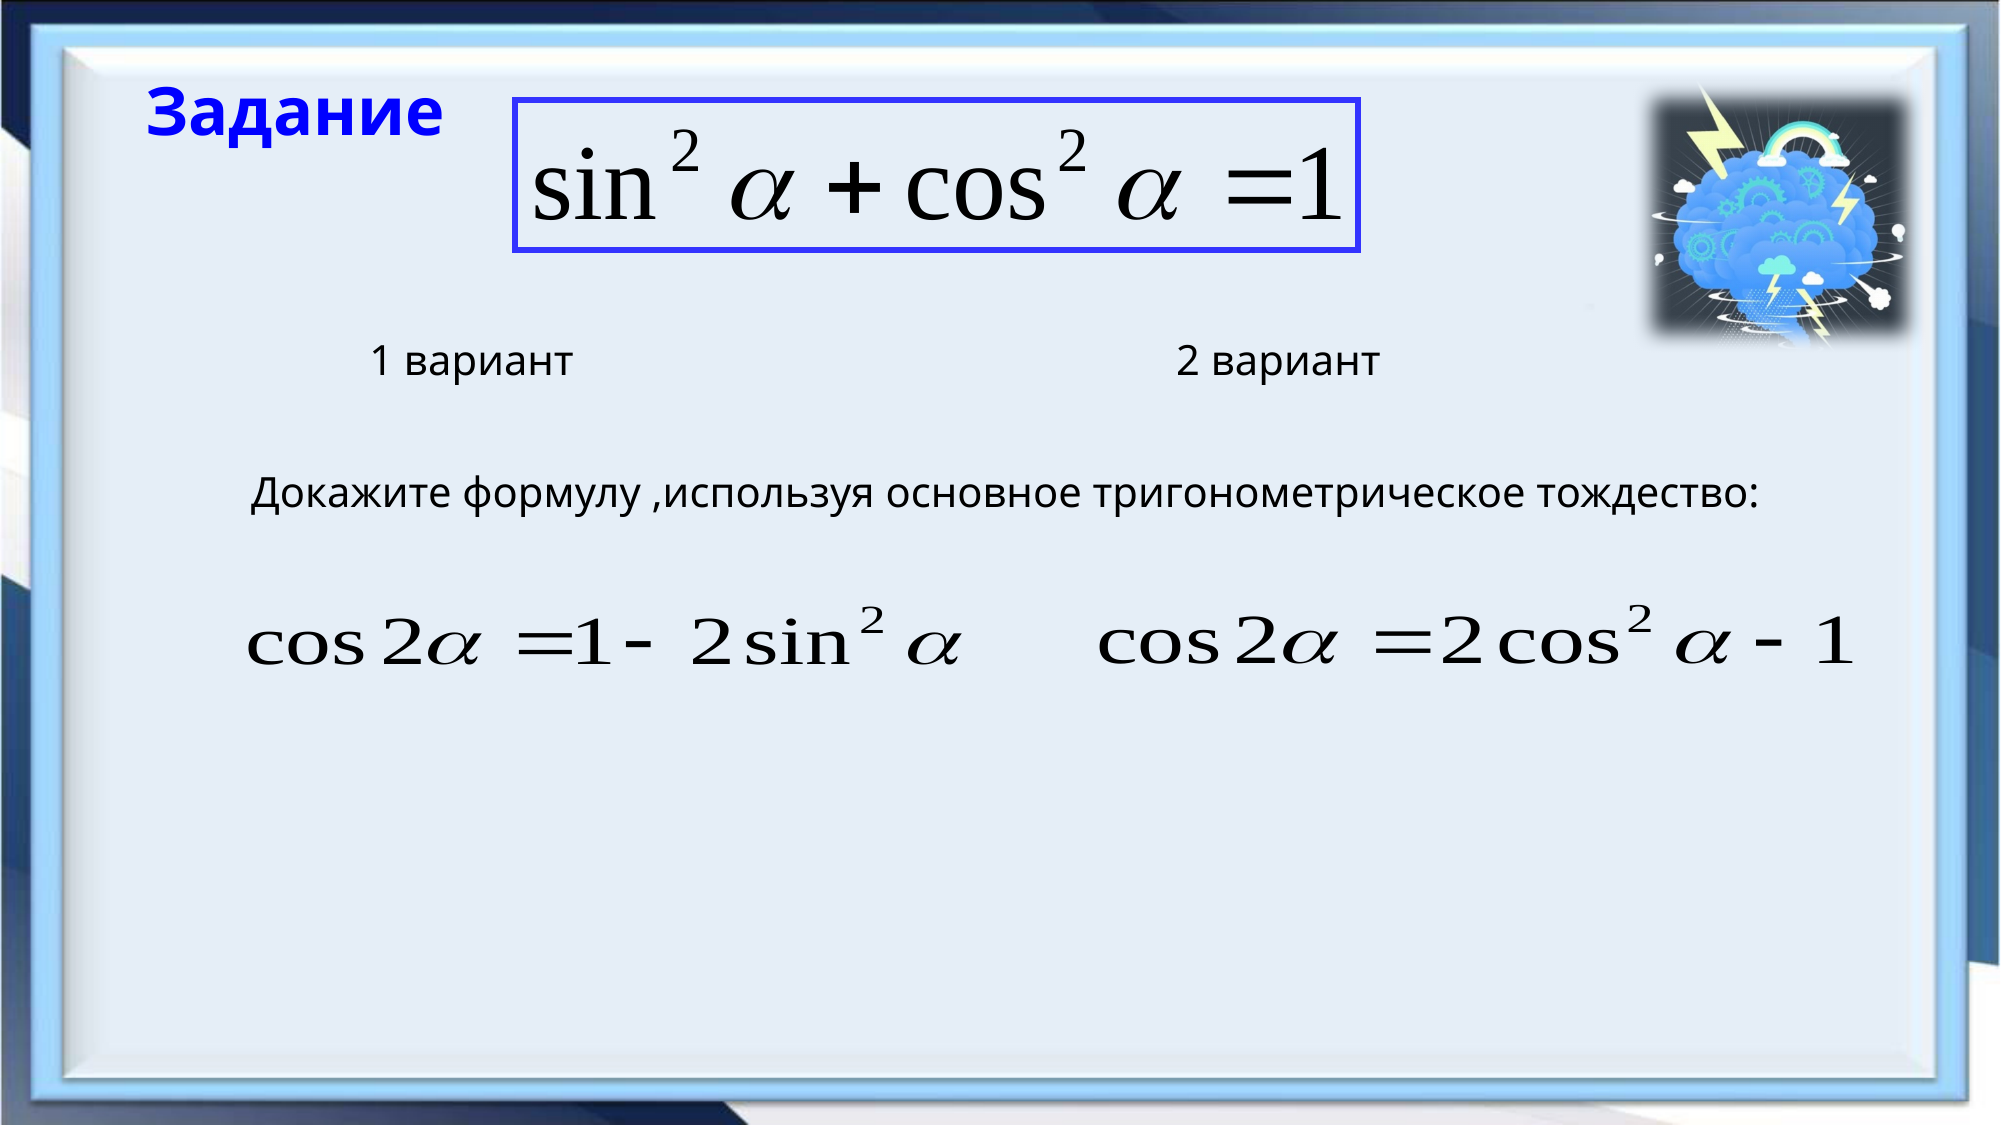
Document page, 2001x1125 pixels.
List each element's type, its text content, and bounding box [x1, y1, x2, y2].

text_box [518, 102, 1355, 247]
title Задание [130, 46, 735, 183]
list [1083, 587, 1866, 682]
picture [0, 0, 2001, 1125]
list 1 вариант 2 вариант Докажите формулу ,используя основное тригонометрическое тождество: [150, 332, 1850, 900]
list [233, 589, 982, 682]
